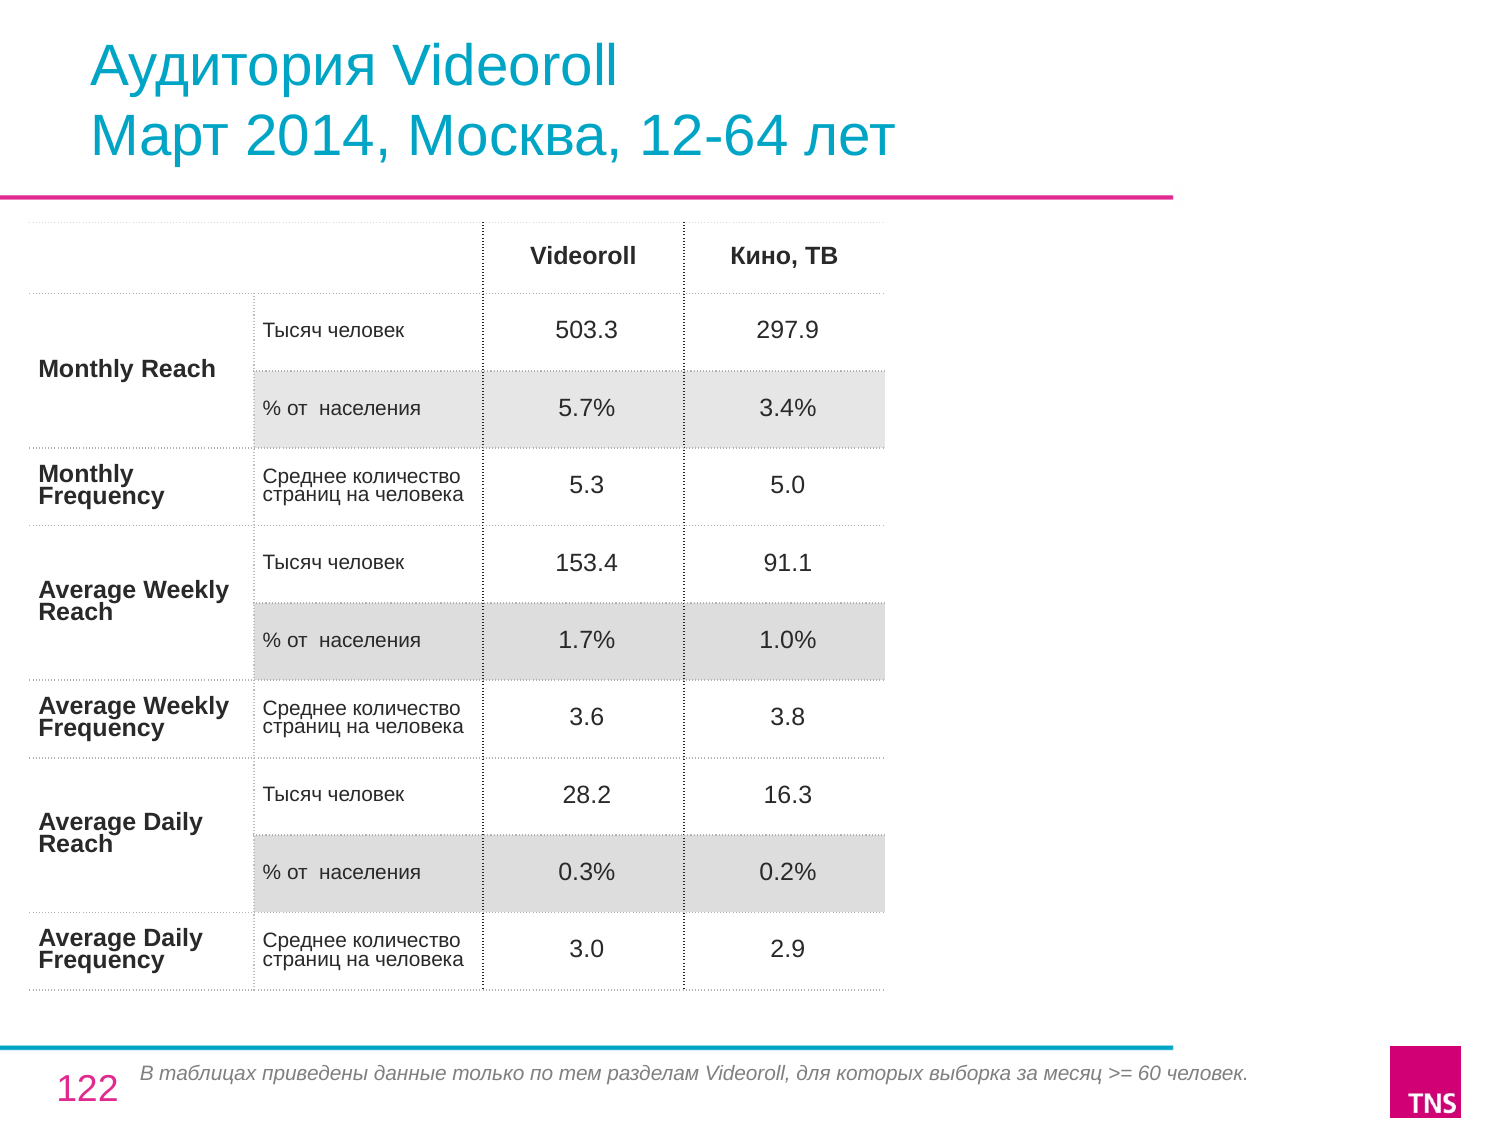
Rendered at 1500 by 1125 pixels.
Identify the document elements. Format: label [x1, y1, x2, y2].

title [74, 8, 1476, 187]
slide_number [40, 1055, 392, 1125]
picture [0, 0, 1500, 1125]
text_box [124, 1052, 1463, 1092]
table_header [29, 223, 885, 294]
table_cell [29, 294, 885, 990]
